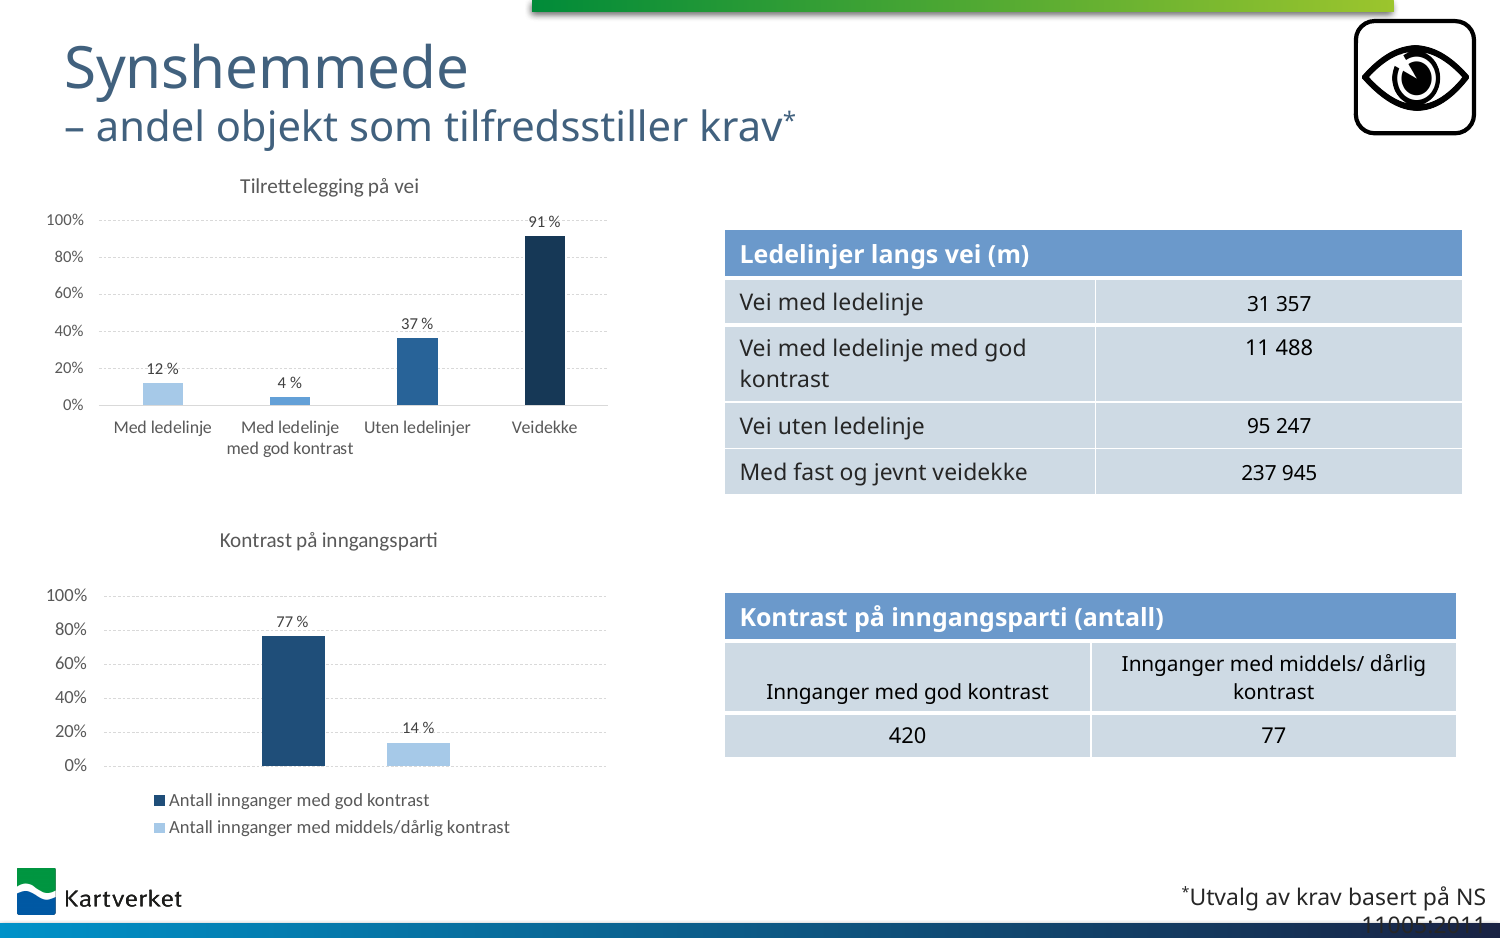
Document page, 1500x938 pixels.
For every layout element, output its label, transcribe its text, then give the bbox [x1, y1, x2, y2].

table_cell Med fast og jevnt veidekke [725, 449, 1095, 494]
table_cell Innganger med god kontrast [725, 643, 1090, 711]
text_box Synshemmede – andel objekt som tilfredsstiller krav* [49, 24, 1431, 158]
table_cell 95 247 [1096, 403, 1462, 448]
table_cell Vei uten ledelinje [725, 403, 1095, 448]
table_cell 237 945 [1096, 449, 1462, 494]
table_header Kontrast på inngangsparti (antall) [725, 593, 1456, 639]
picture [41, 520, 617, 846]
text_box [1355, 20, 1475, 134]
table_cell Vei med ledelinje [725, 280, 1095, 323]
table_cell 420 [725, 715, 1090, 757]
table_cell Innganger med middels/ dårlig kontrast [1092, 643, 1456, 711]
text_box *Utvalg av krav basert på NS 11005:2011 [1068, 873, 1500, 938]
table_cell 31 357 [1096, 280, 1462, 323]
table_header Ledelinjer langs vei (m) [725, 230, 1462, 276]
table_cell 11 488 [1096, 327, 1462, 401]
table_cell 77 [1092, 715, 1456, 757]
picture [41, 166, 618, 492]
table_cell Vei med ledelinje med god kontrast [725, 327, 1095, 401]
